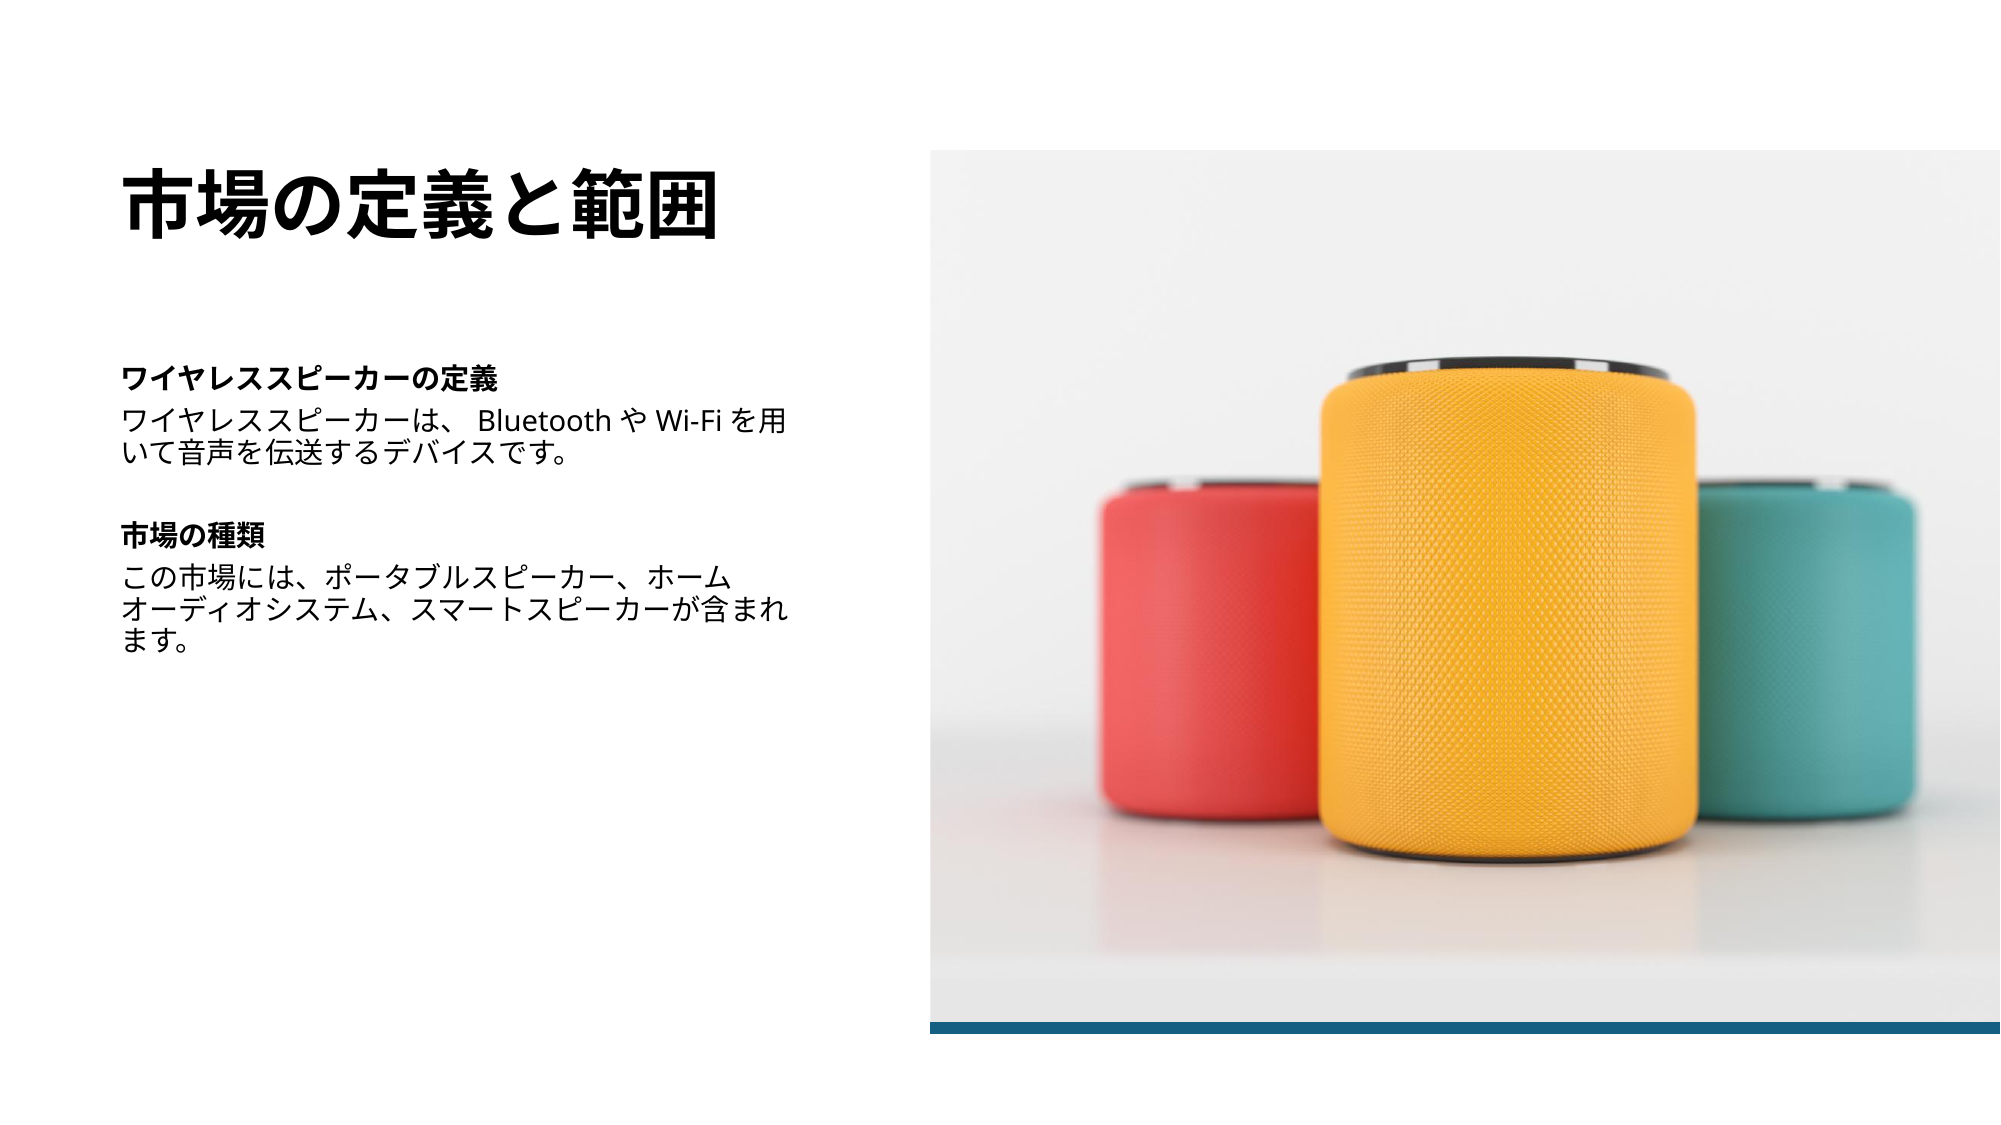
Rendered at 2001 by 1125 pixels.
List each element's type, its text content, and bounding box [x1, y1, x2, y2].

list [929, 149, 2000, 1027]
title 市場の定義と範囲 [105, 149, 804, 330]
list ワイヤレススピーカーの定義 ワイヤレススピーカーは、BluetoothやWi-Fiを用いて音声を伝送するデバイスです。 市場の種類 この市場には、ポータブルスピーカー、ホームオーディオシステム、スマートスピーカーが含まれます。 [105, 356, 804, 1034]
text_box [0, 0, 2000, 1125]
